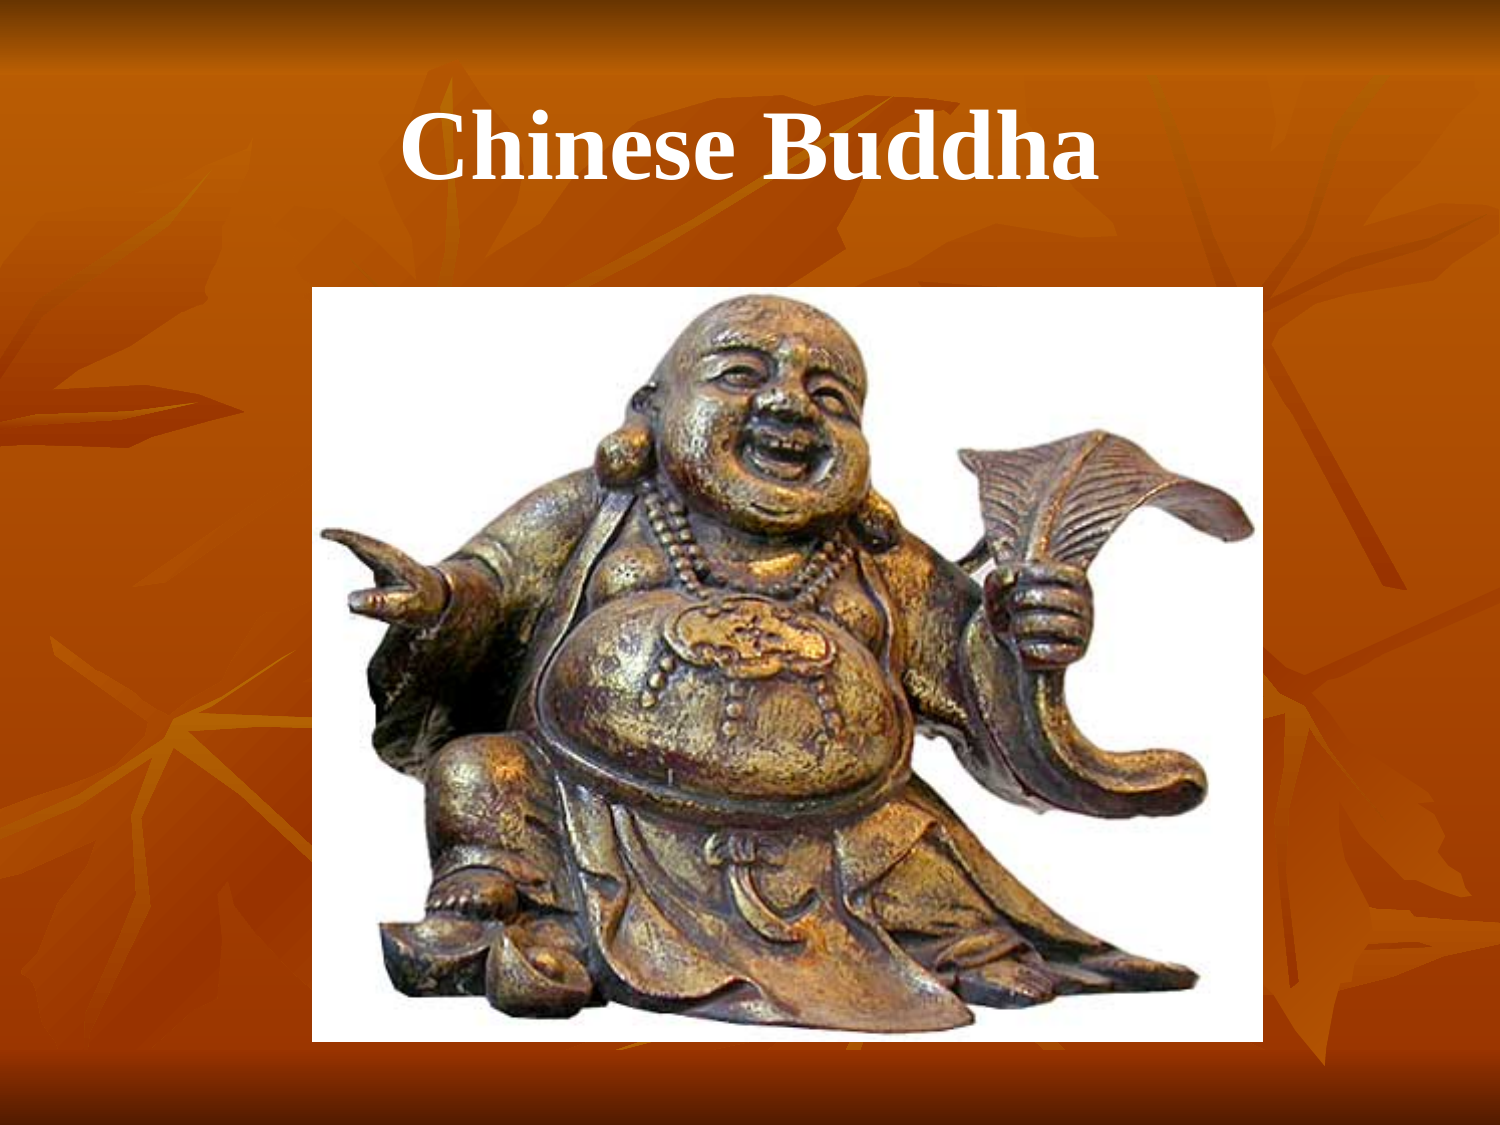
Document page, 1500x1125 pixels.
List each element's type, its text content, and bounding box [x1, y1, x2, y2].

picture [312, 287, 1263, 1042]
title Chinese Buddha [74, 45, 1426, 234]
